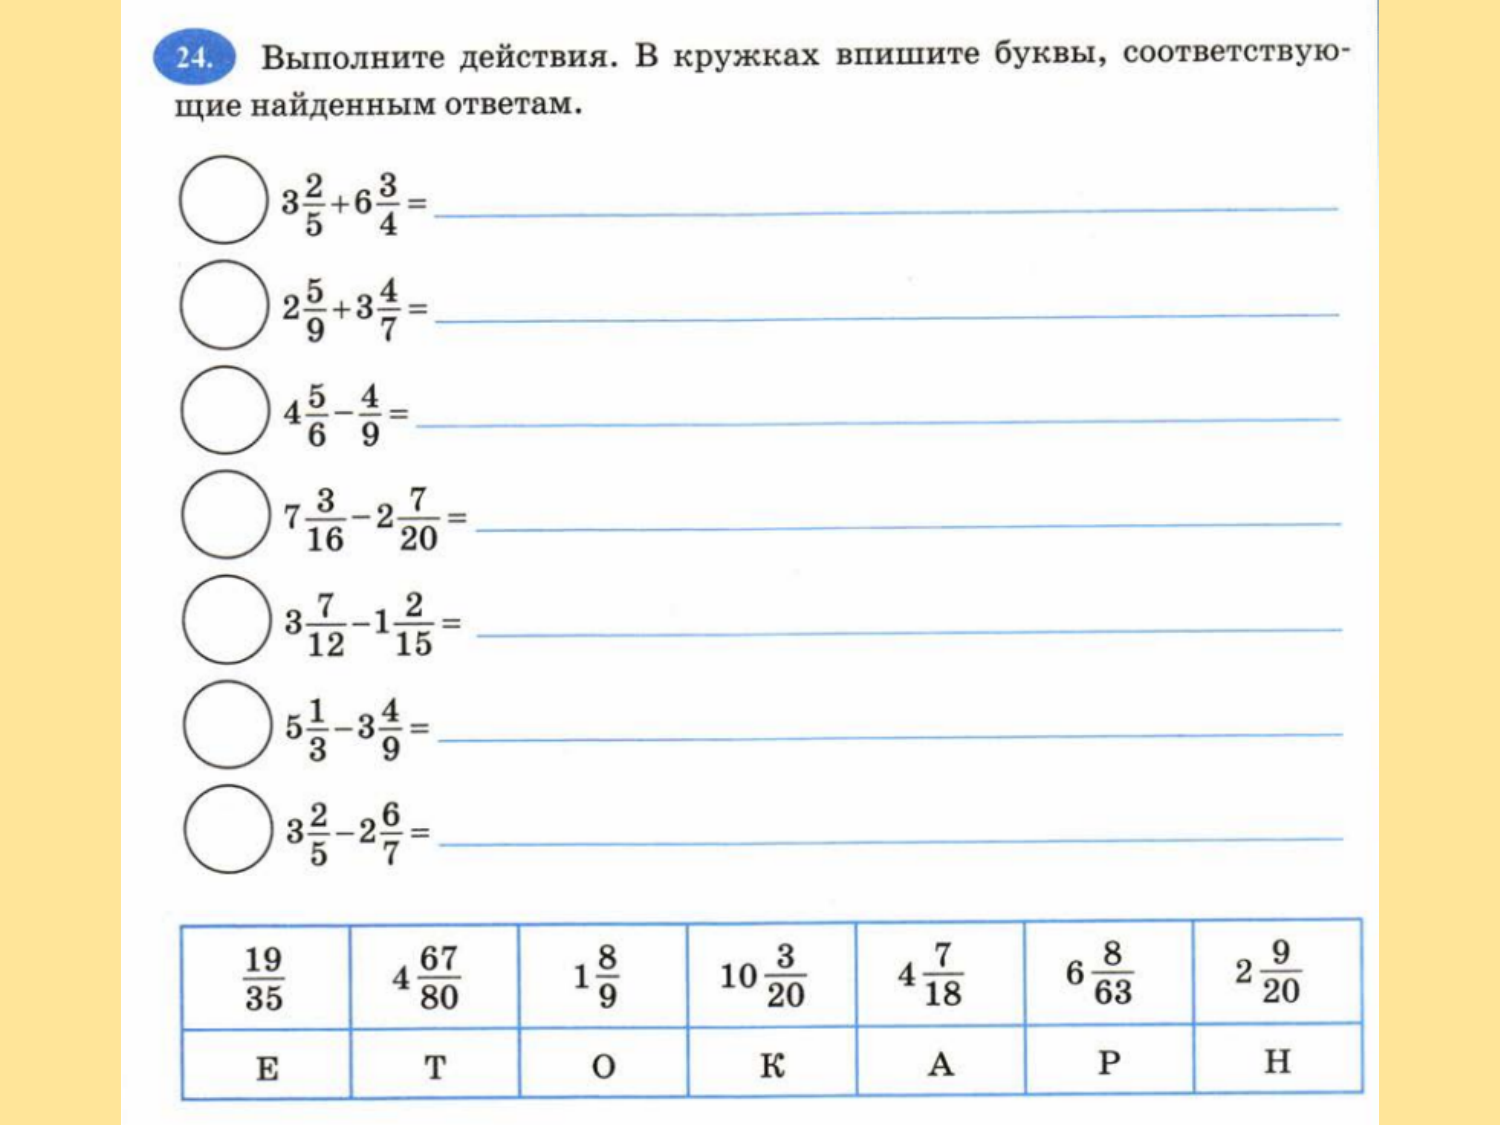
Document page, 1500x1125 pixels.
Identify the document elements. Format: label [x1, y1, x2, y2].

picture [121, 0, 1379, 1125]
